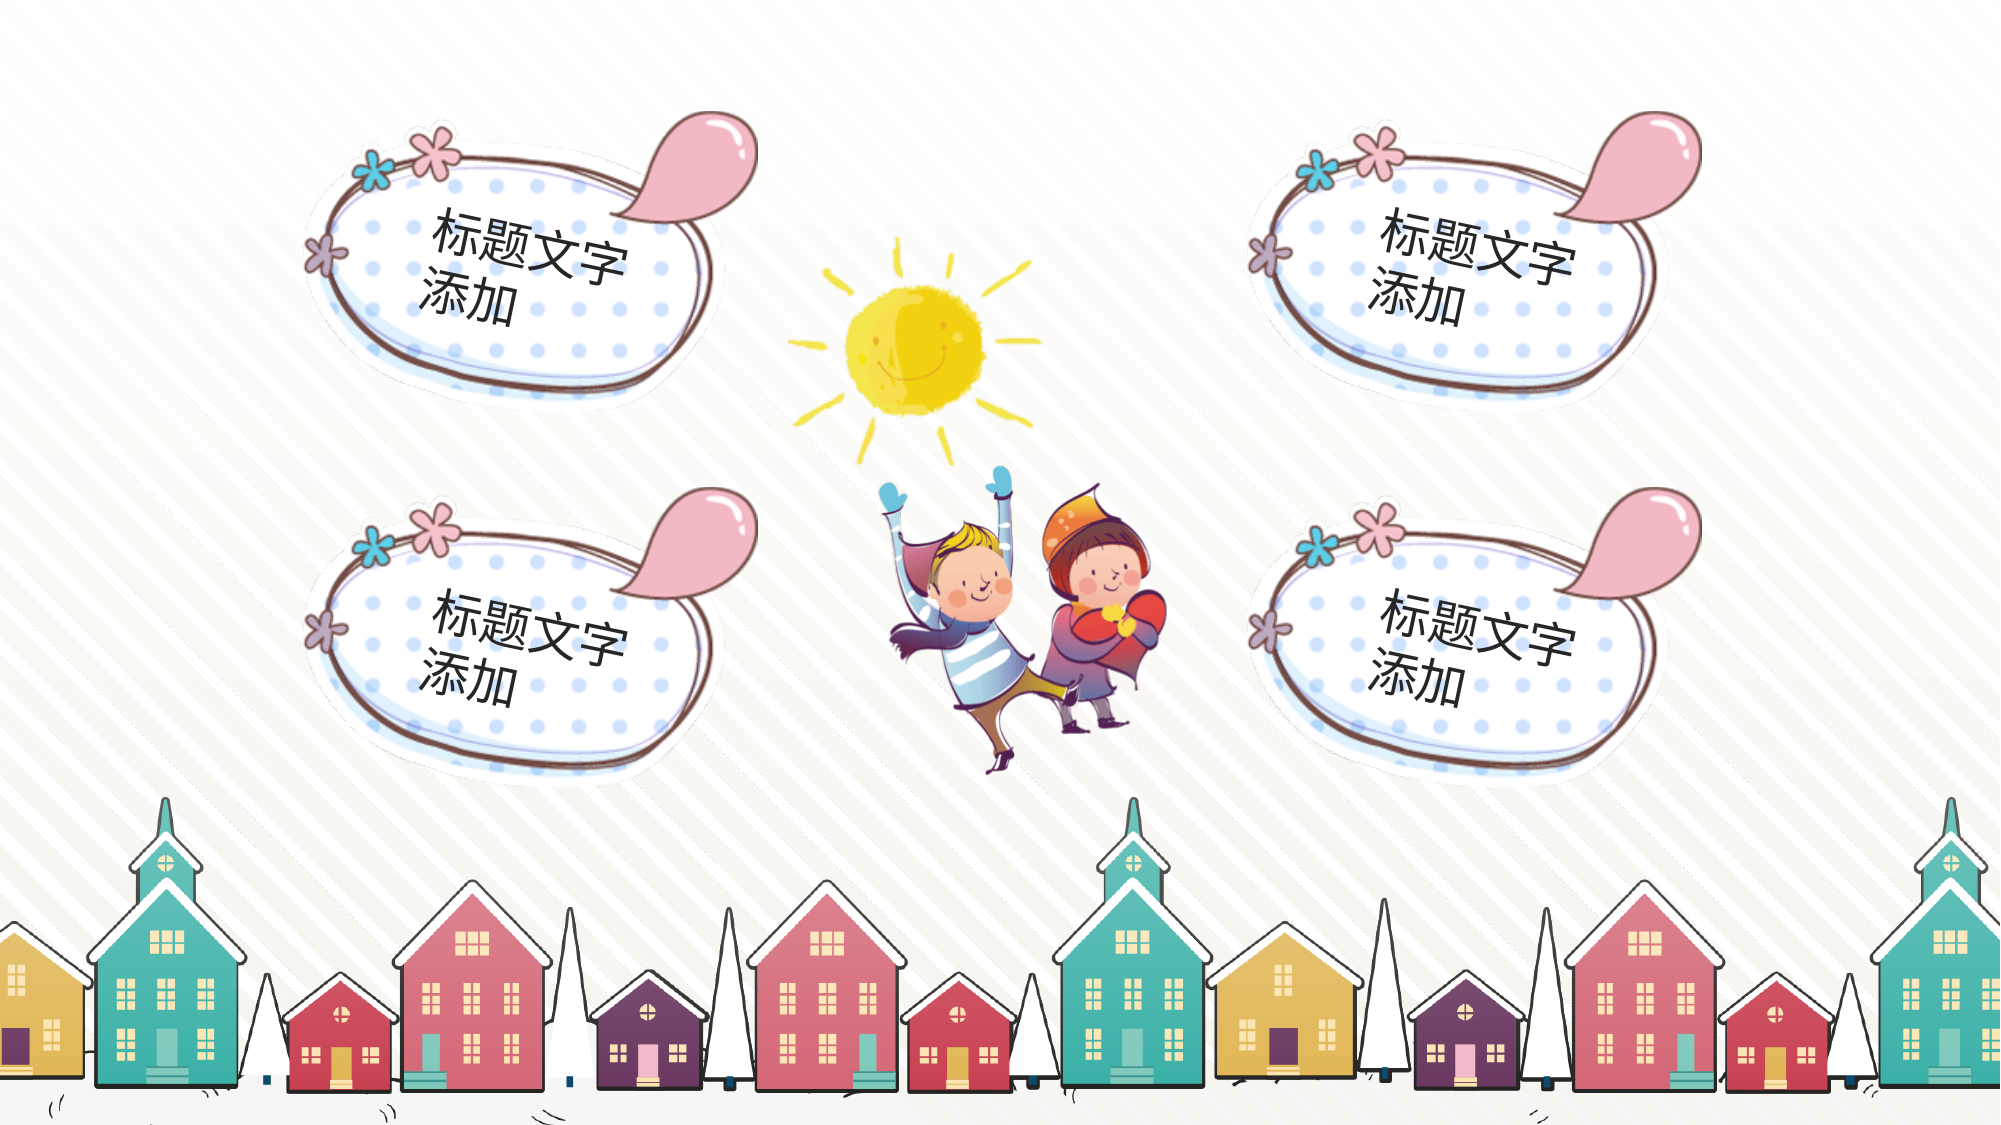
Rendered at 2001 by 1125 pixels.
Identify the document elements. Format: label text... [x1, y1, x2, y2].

text_box 标题文字添加 [0, 907, 2000, 965]
picture [302, 111, 1702, 841]
picture [0, 1035, 2000, 1125]
